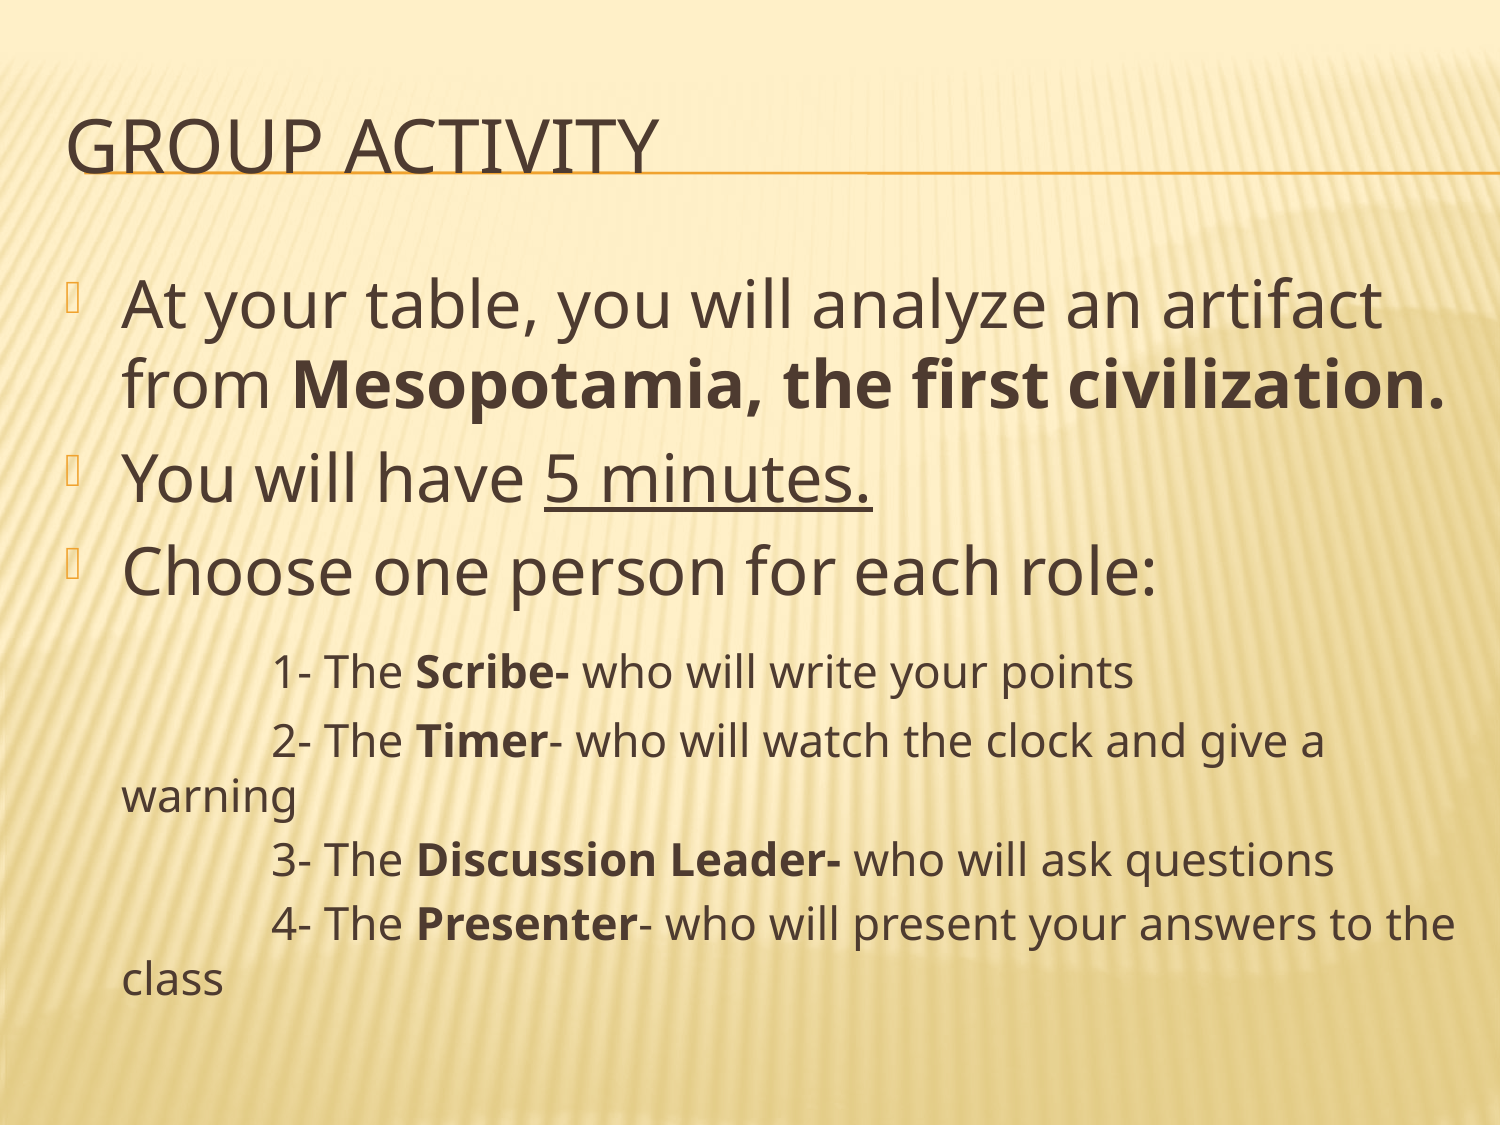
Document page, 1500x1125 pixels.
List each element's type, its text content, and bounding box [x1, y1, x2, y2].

title GROUP ACTIVITY [50, 75, 1475, 213]
list At your table, you will analyze an artifact from Mesopotamia, the first civilization. You will have 5 minutes. Choose one person for each role: 1- The Scribe- who will write your points 2- The Timer- who will watch the clock and give a warning 3- The Discussion Leader- who will ask questions 4- The Presenter- who will present your answers to the class [50, 254, 1475, 998]
